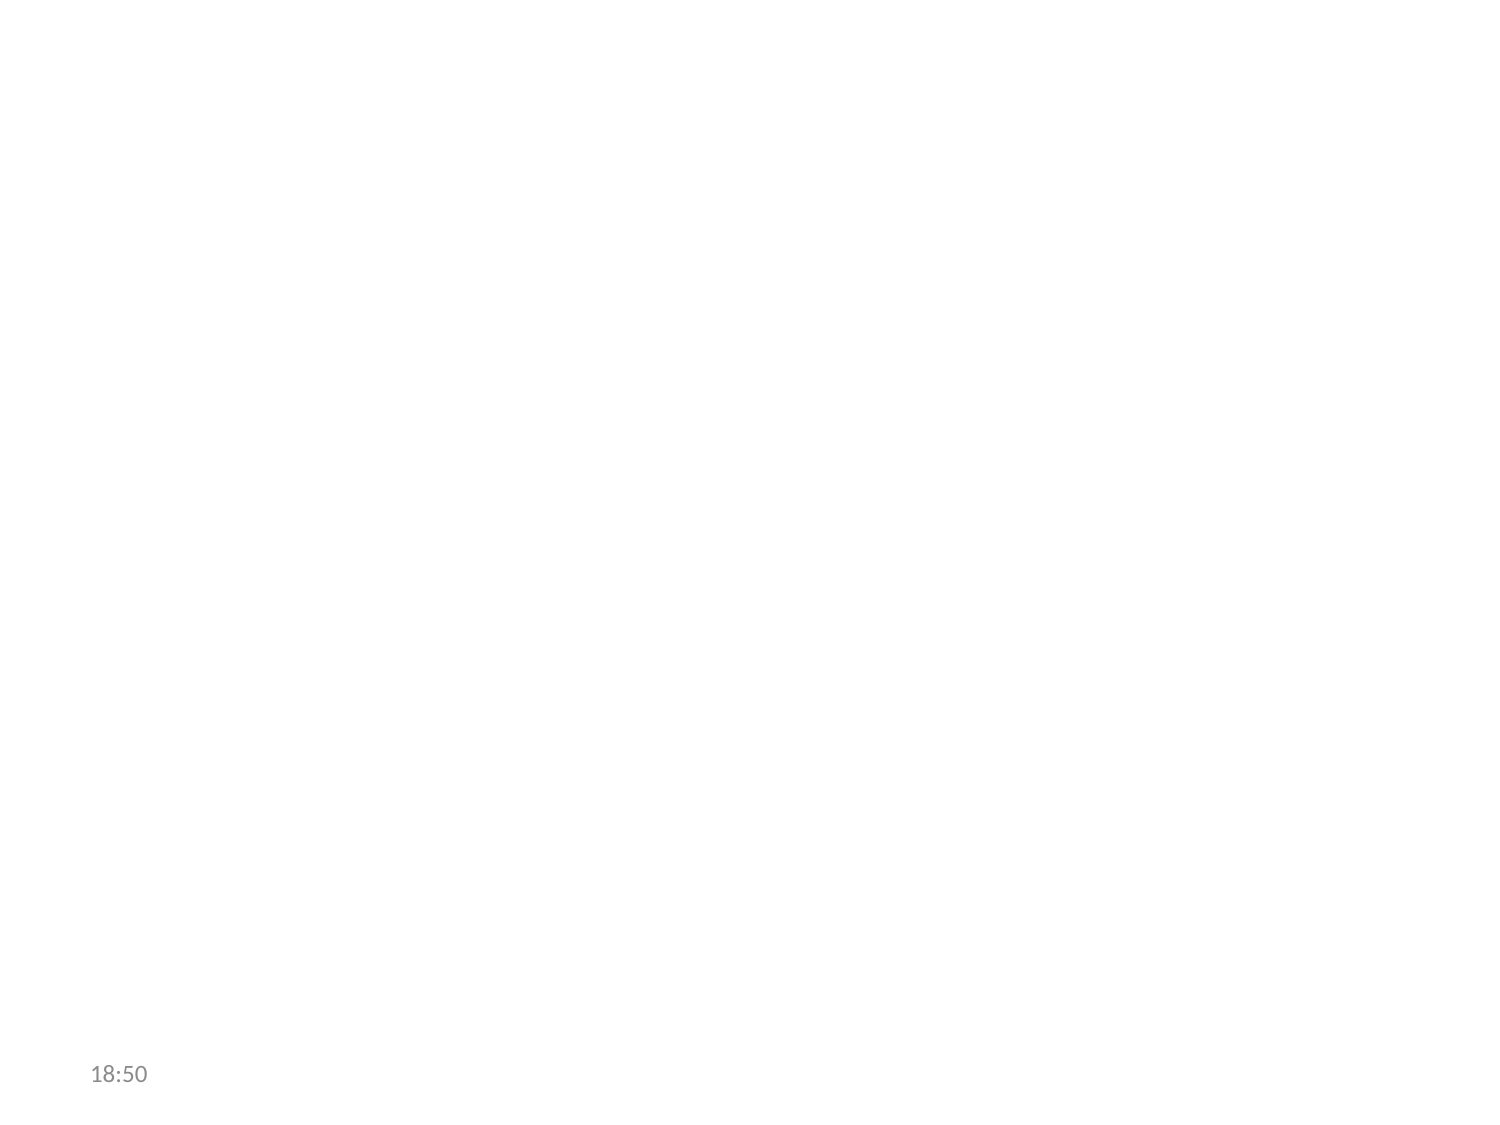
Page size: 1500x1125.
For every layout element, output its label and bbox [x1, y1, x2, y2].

slide_number [75, 1042, 425, 1103]
